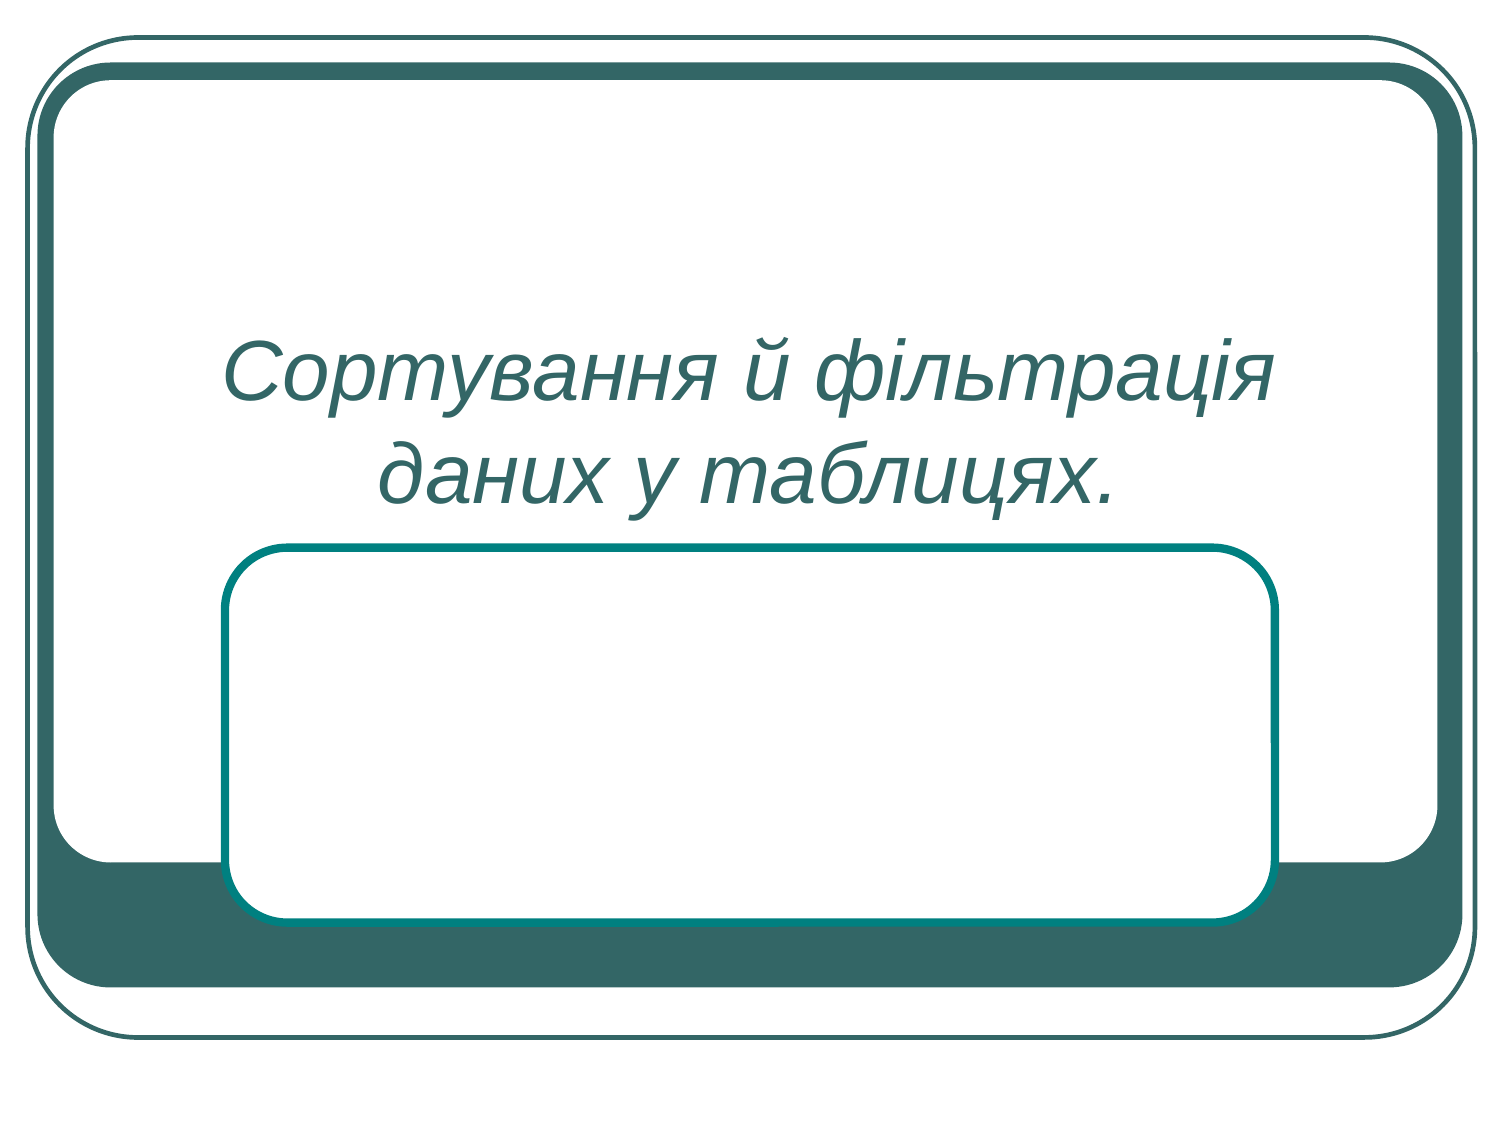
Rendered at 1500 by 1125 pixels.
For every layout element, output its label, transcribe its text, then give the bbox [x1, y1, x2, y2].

title Сортування й фільтрація даних у таблицях. [112, 231, 1388, 604]
